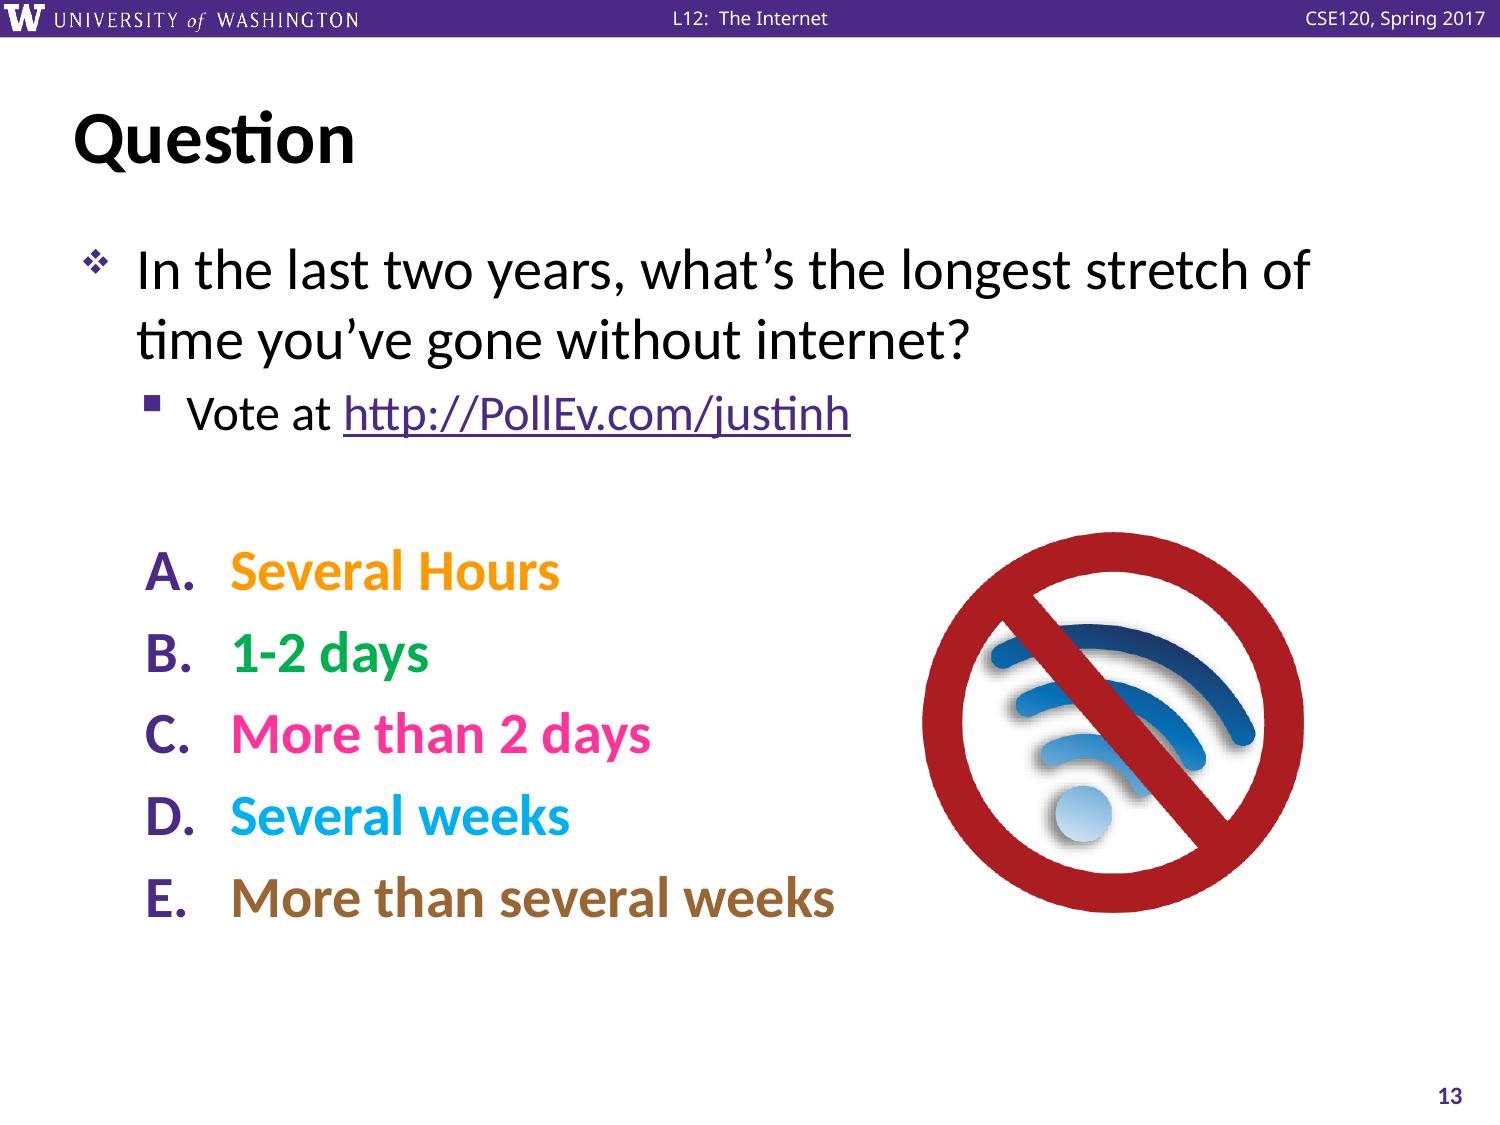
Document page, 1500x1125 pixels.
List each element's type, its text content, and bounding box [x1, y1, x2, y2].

picture [4, 4, 358, 32]
list In the last two years, what’s the longest stretch of time you’ve gone without internet? Vote at http://PollEv.com/justinh Several Hours 1-2 days More than 2 days Several weeks More than several weeks [64, 223, 1438, 1040]
slide_number 13 [1400, 1065, 1500, 1125]
picture [922, 532, 1304, 914]
title Question [58, 71, 1438, 197]
